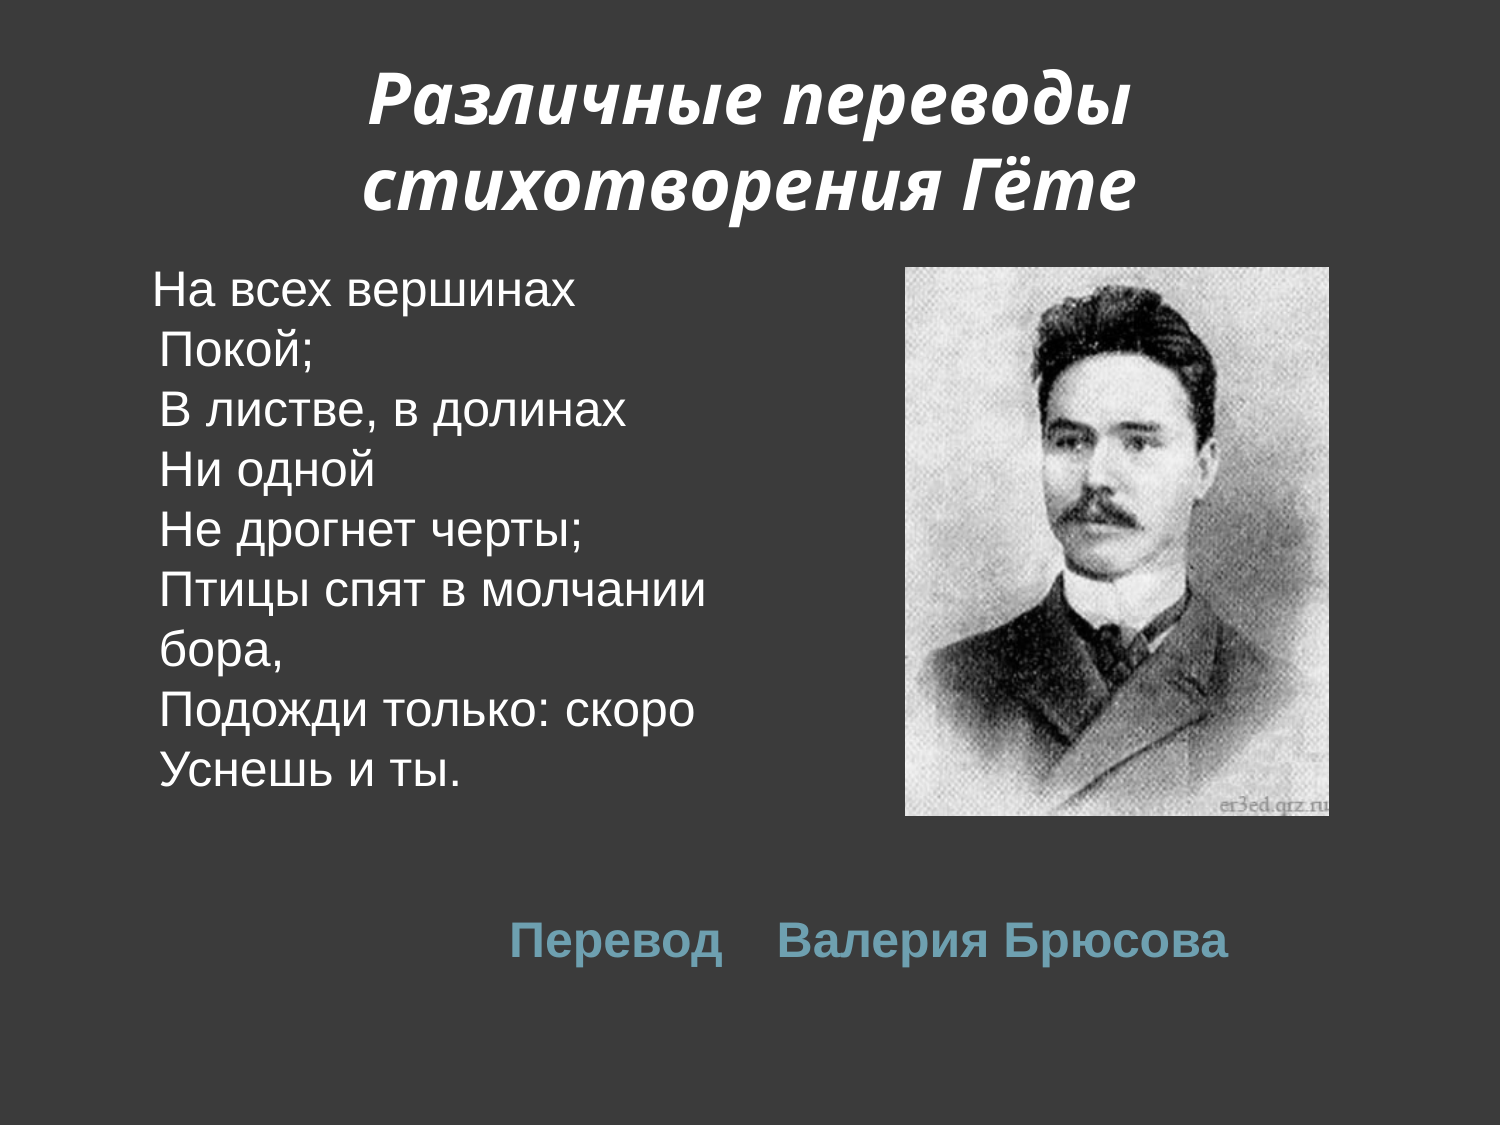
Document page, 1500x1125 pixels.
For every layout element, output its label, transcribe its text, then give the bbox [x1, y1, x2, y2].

title Различные переводы стихотворения Гёте [75, 44, 1425, 233]
list Валерия Брюсова [761, 900, 1425, 1038]
list На всех вершинах Покой; В листве, в долинах Ни одной Не дрогнет черты; Птицы спят в молчании бора, Подожди только: скоро Уснешь и ты. [75, 248, 738, 896]
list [905, 266, 1329, 817]
list Перевод [75, 900, 738, 1038]
